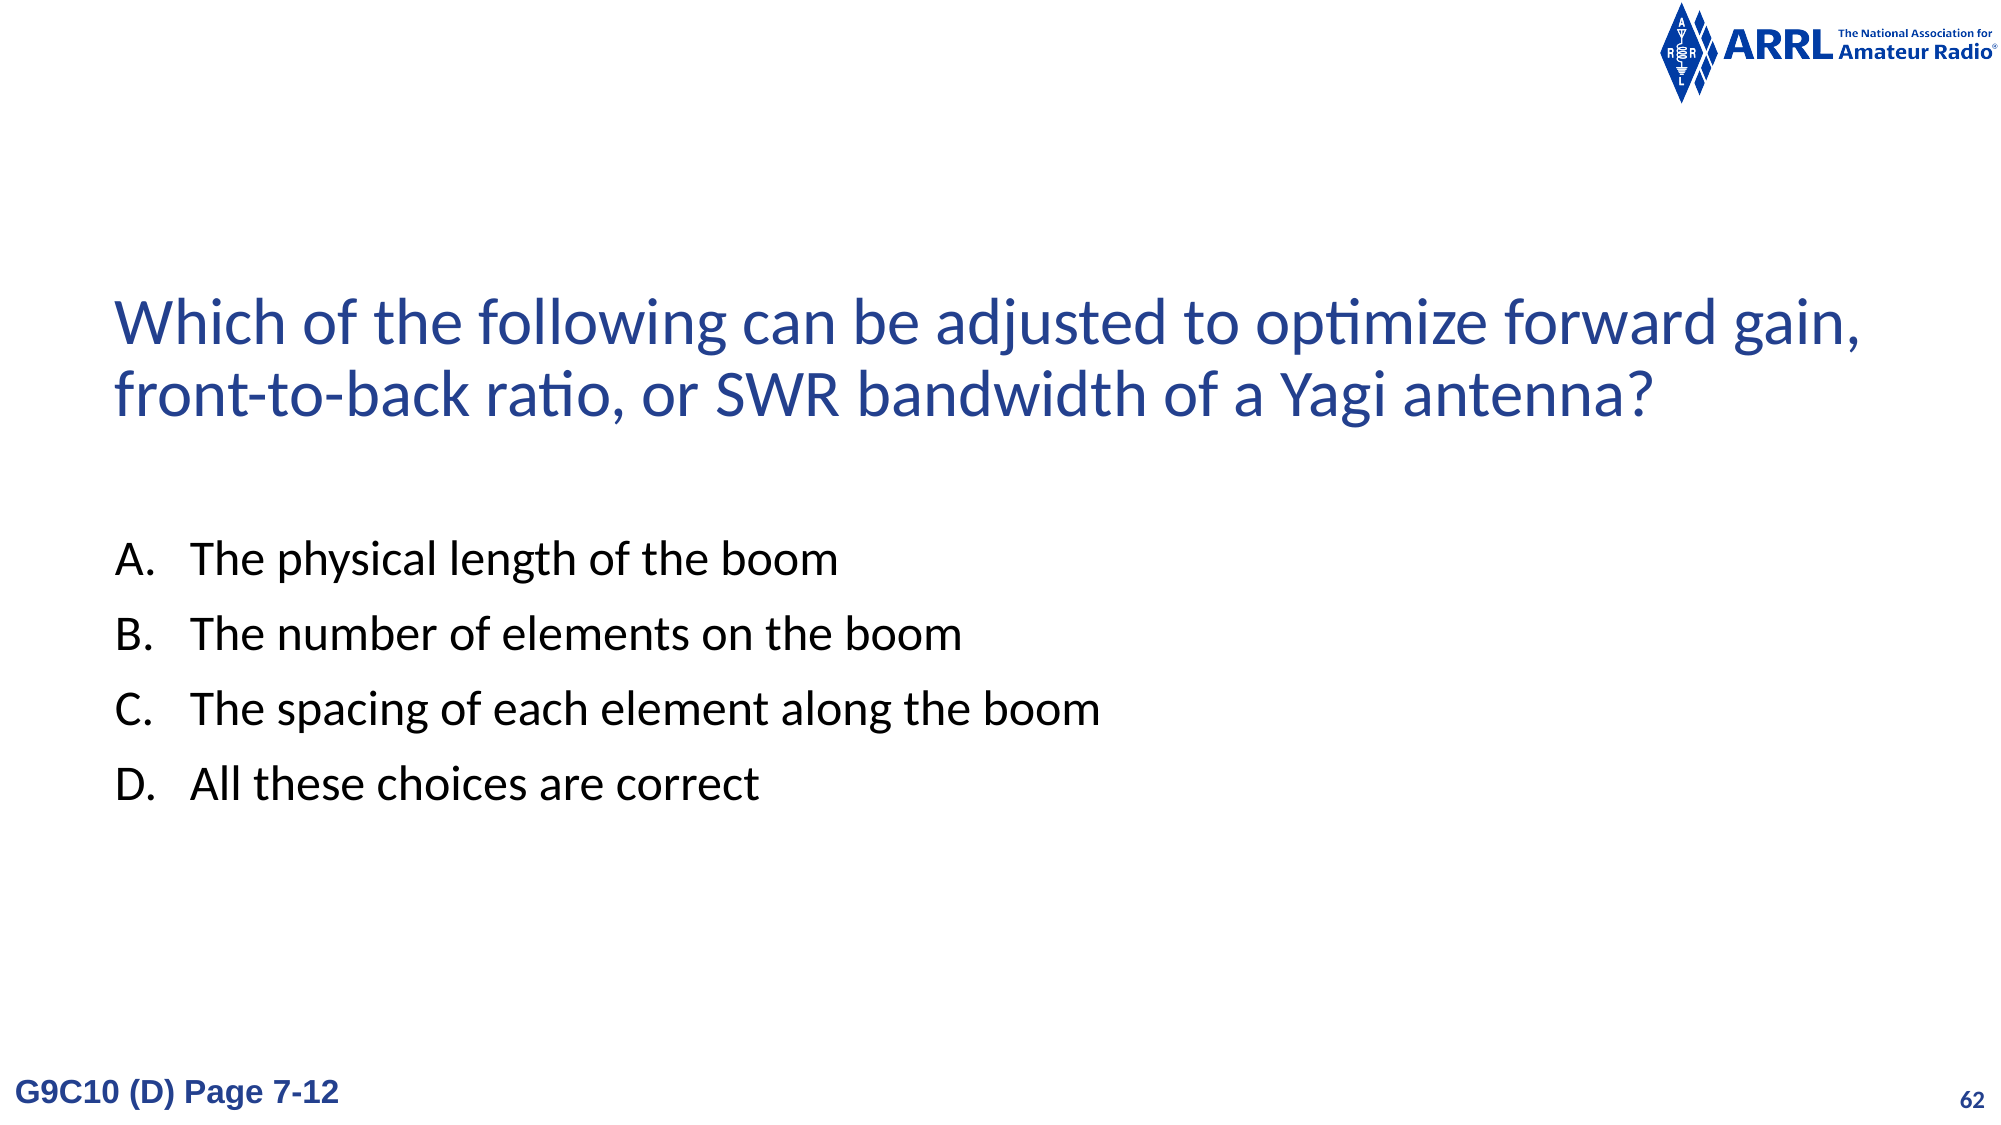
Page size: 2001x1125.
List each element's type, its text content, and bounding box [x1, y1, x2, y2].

text_box G9C10 (D) Page 7-12 [0, 1062, 1313, 1118]
list The physical length of the boom The number of elements on the boom The spacing of each element along the boom All these choices are correct [99, 525, 1900, 1005]
text_box 62 [1875, 1076, 2000, 1121]
title Which of the following can be adjusted to optimize forward gain, front-to-back ratio, or SWR bandwidth of a Yagi antenna? [99, 249, 1900, 468]
picture [1658, 0, 1999, 106]
